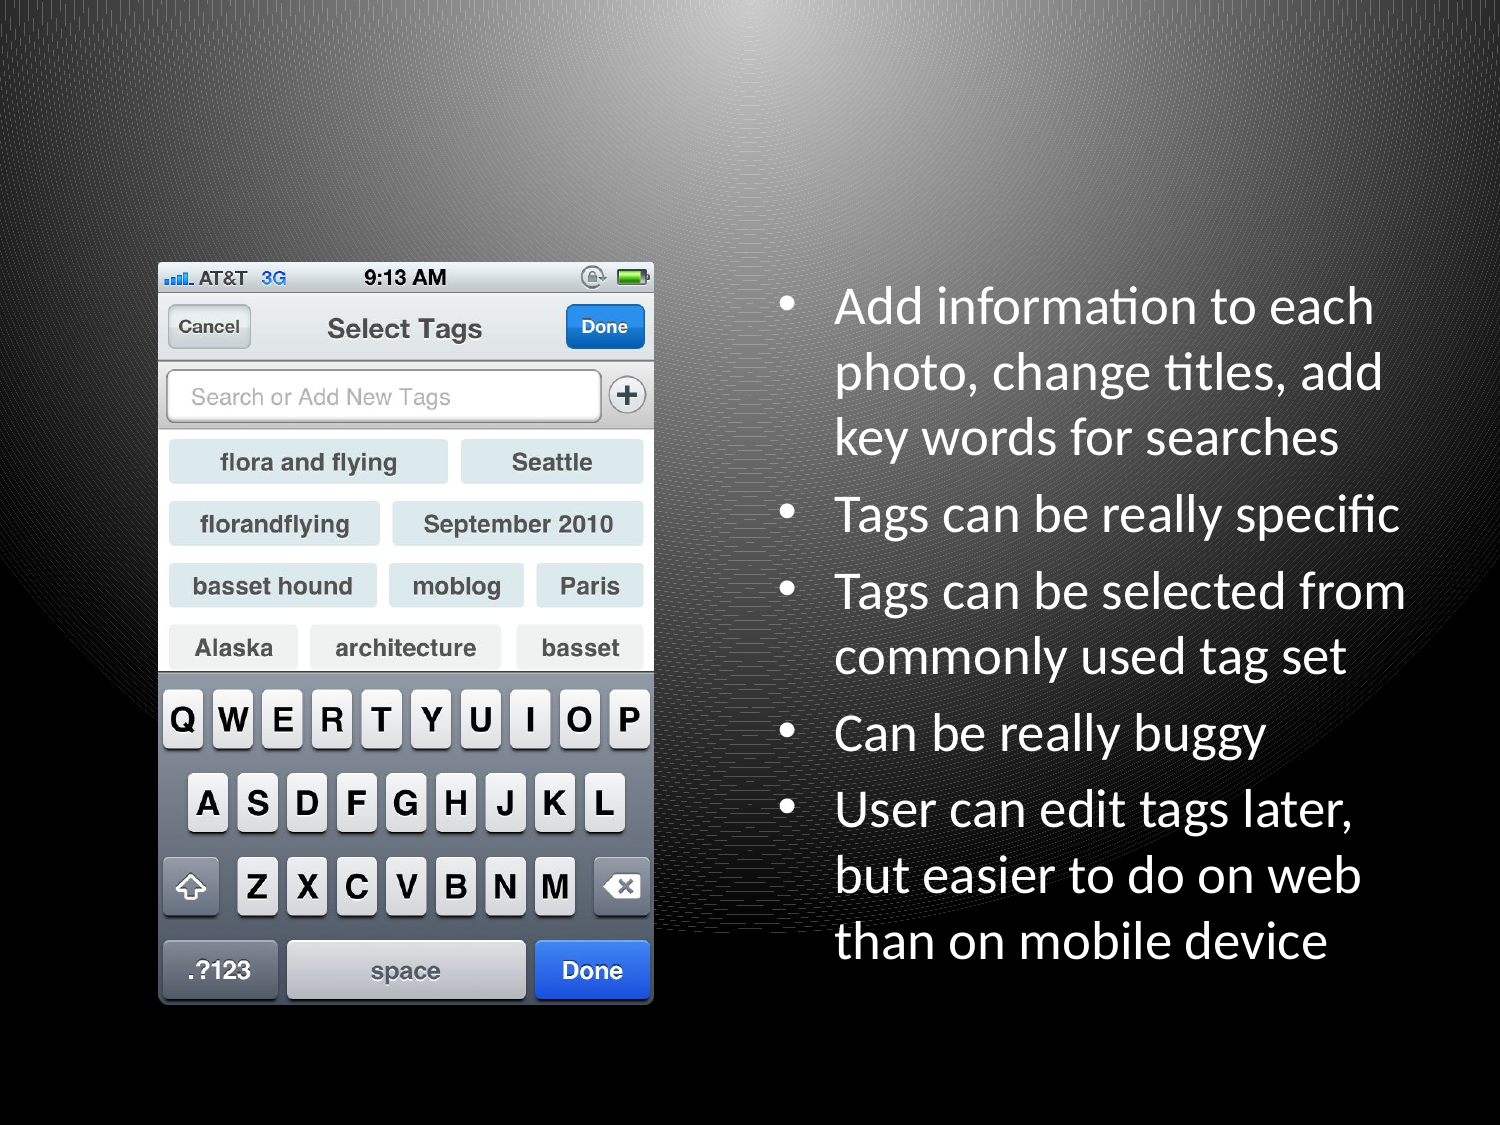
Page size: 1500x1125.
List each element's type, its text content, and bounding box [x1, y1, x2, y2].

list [158, 262, 654, 1006]
list Add information to each photo, change titles, add key words for searches Tags can be really specific Tags can be selected from commonly used tag set Can be really buggy User can edit tags later, but easier to do on web than on mobile device [762, 262, 1425, 1005]
